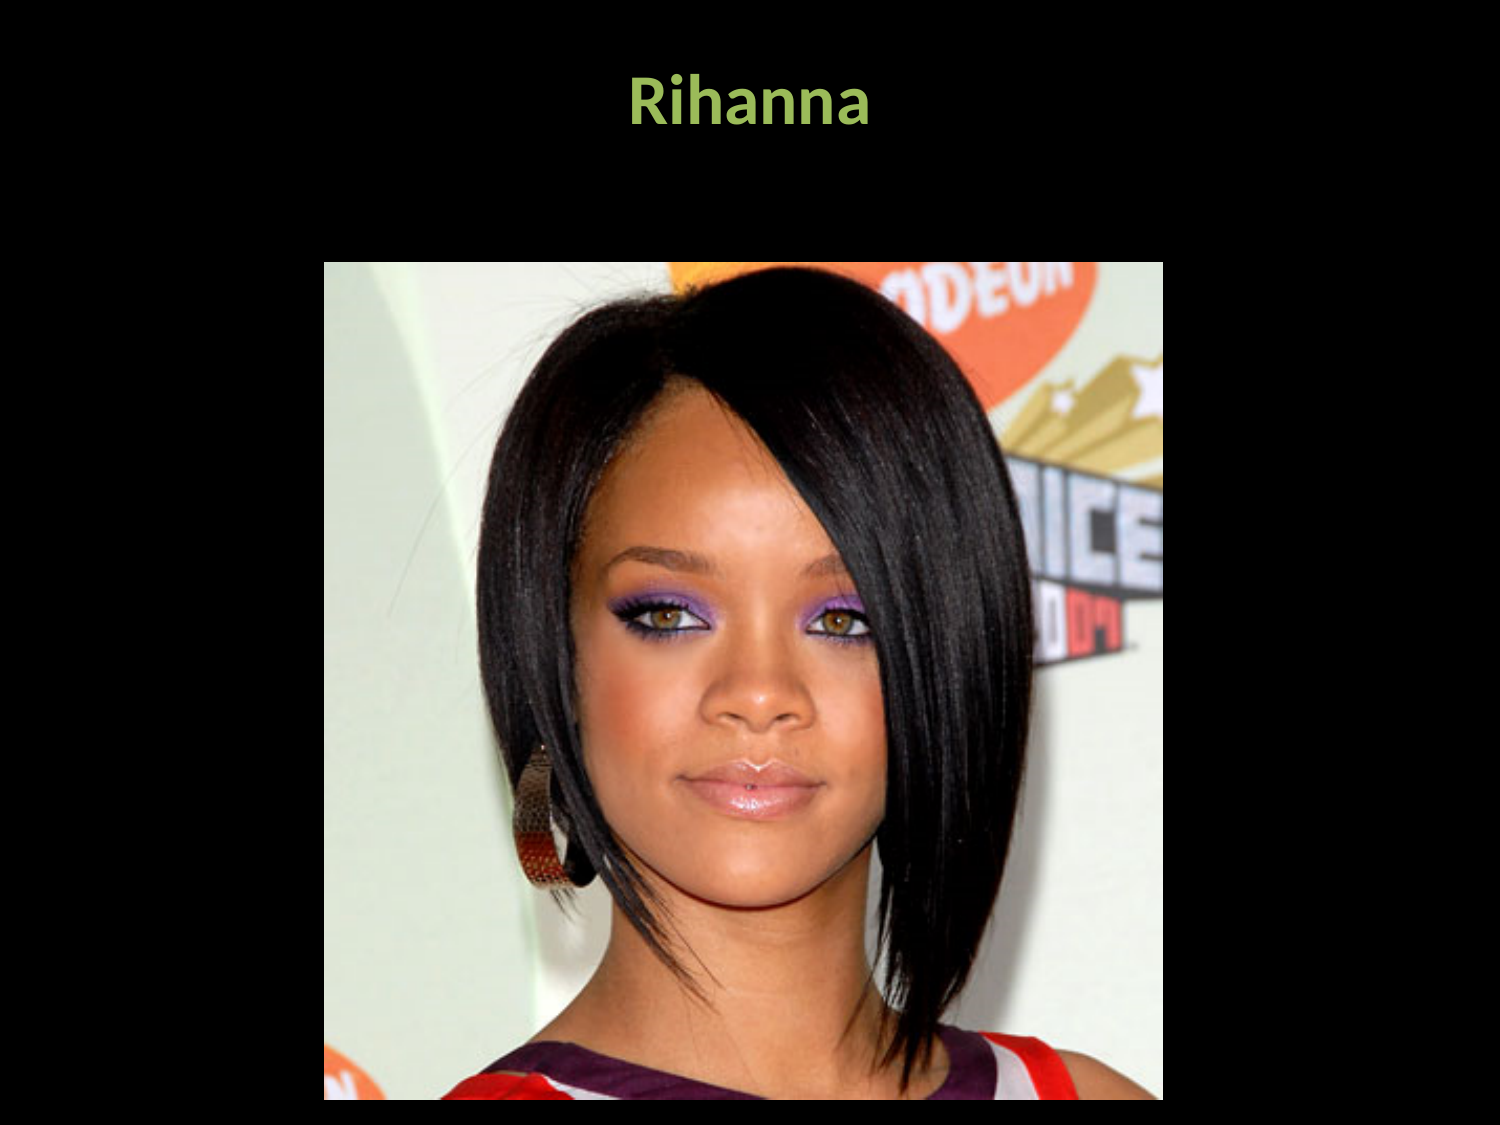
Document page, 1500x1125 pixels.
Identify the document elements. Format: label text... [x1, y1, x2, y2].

title Rihanna [75, 45, 1425, 233]
picture [324, 262, 1163, 1101]
